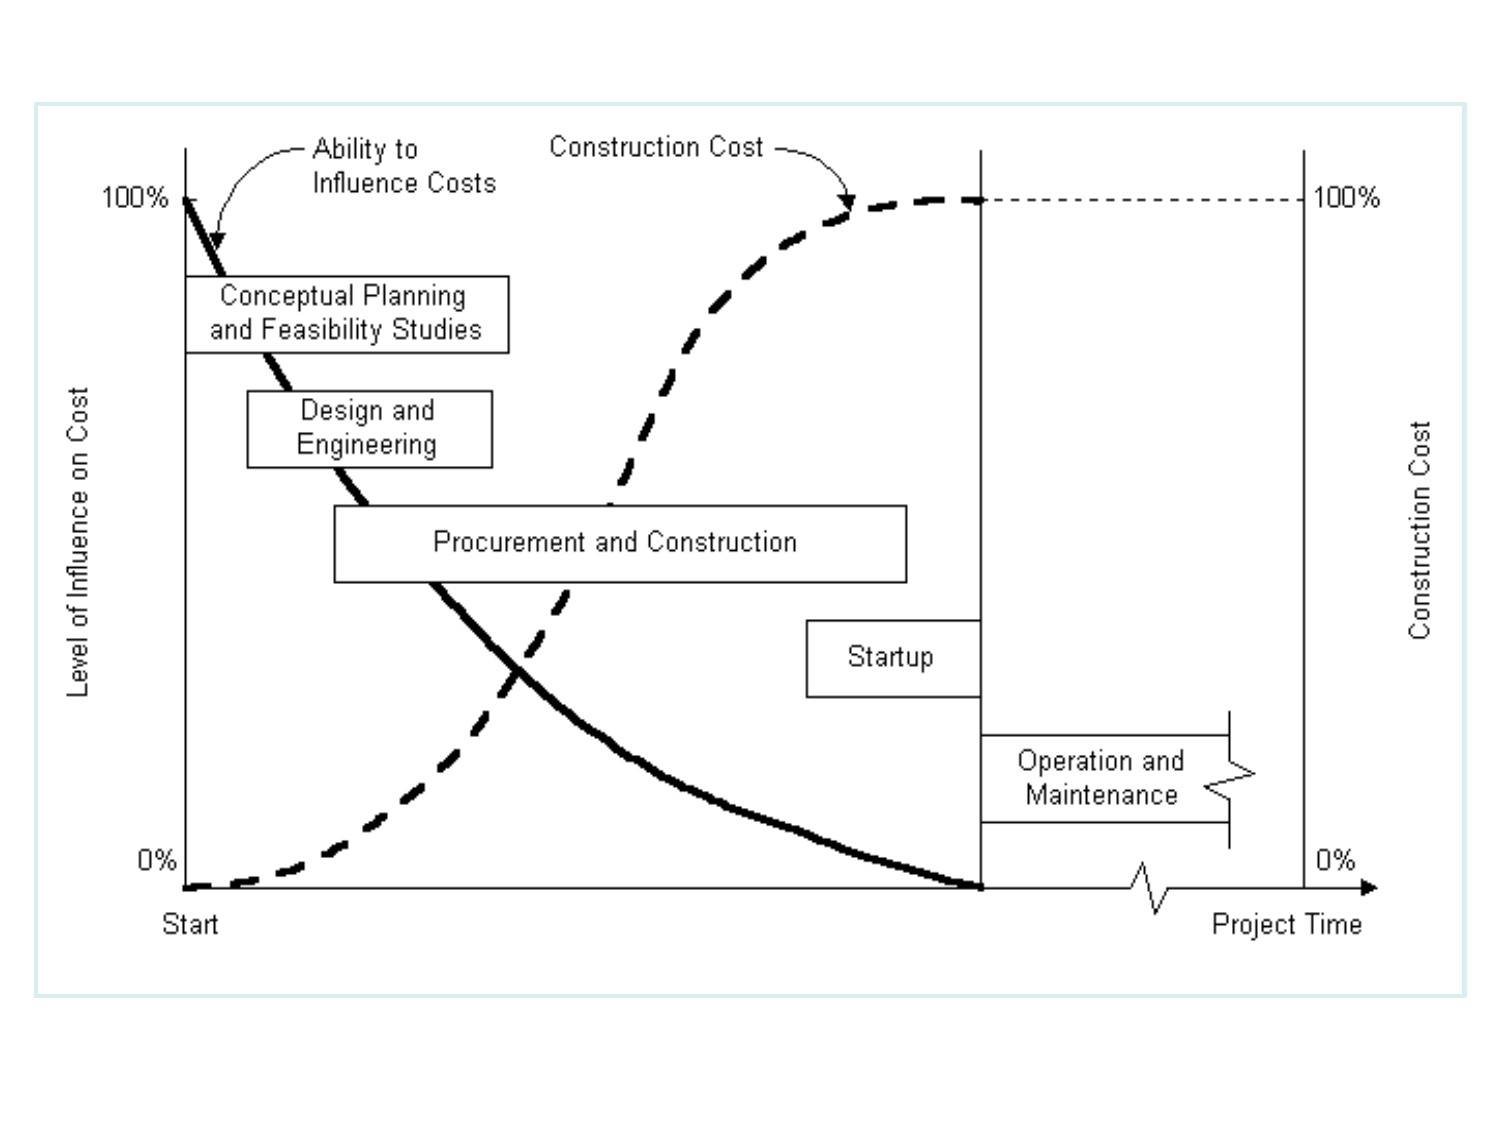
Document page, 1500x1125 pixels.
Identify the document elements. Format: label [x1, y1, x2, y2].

picture [37, 105, 1463, 994]
